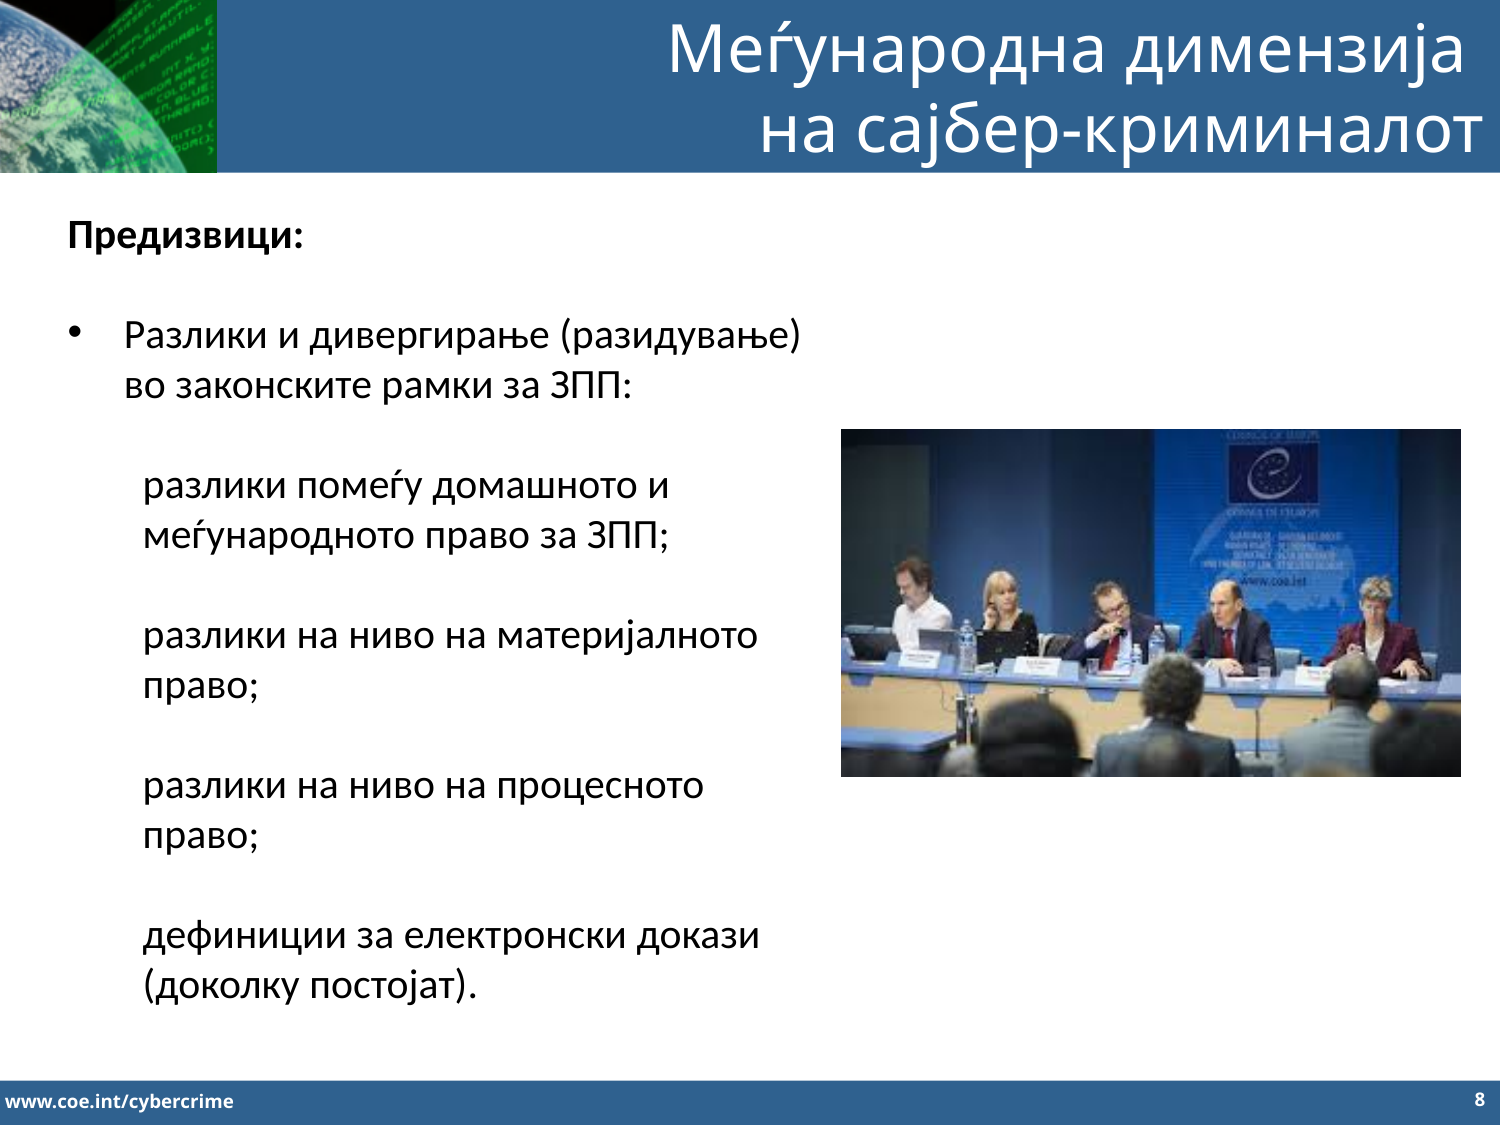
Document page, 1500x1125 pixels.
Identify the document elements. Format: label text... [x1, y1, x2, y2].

text_box Предизвици: Разлики и дивергирање (разидување) во законските рамки за ЗПП: разлики помеѓу домашното и меѓународното право за ЗПП; разлики на ниво на материјалното право; разлики на ниво на процесното право; дефиниции за електронски докази (доколку постојат). [52, 199, 842, 1015]
picture [841, 429, 1461, 777]
slide_number 8 [1149, 1079, 1500, 1125]
picture [0, 1, 217, 173]
text_box Меѓународна димензија на сајбер-криминалот [329, 9, 1500, 162]
